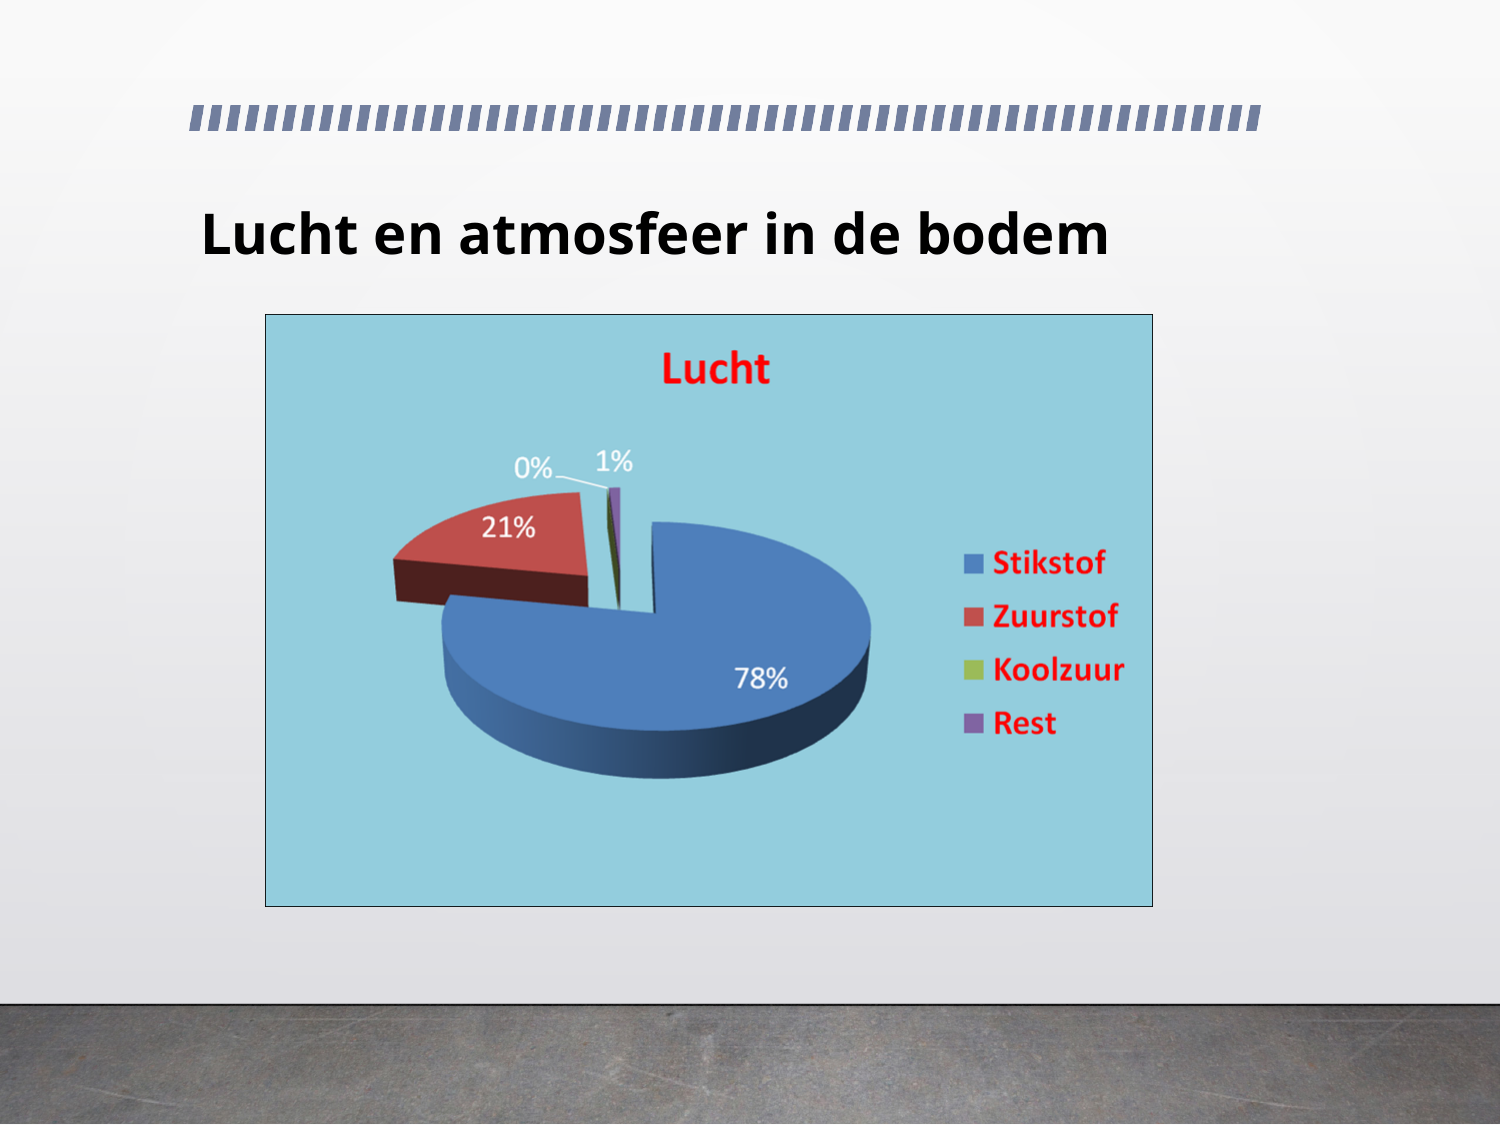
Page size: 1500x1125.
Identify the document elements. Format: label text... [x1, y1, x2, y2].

picture [265, 314, 1153, 907]
picture [0, 1004, 1500, 1124]
title Lucht en atmosfeer in de bodem [112, 125, 1199, 268]
